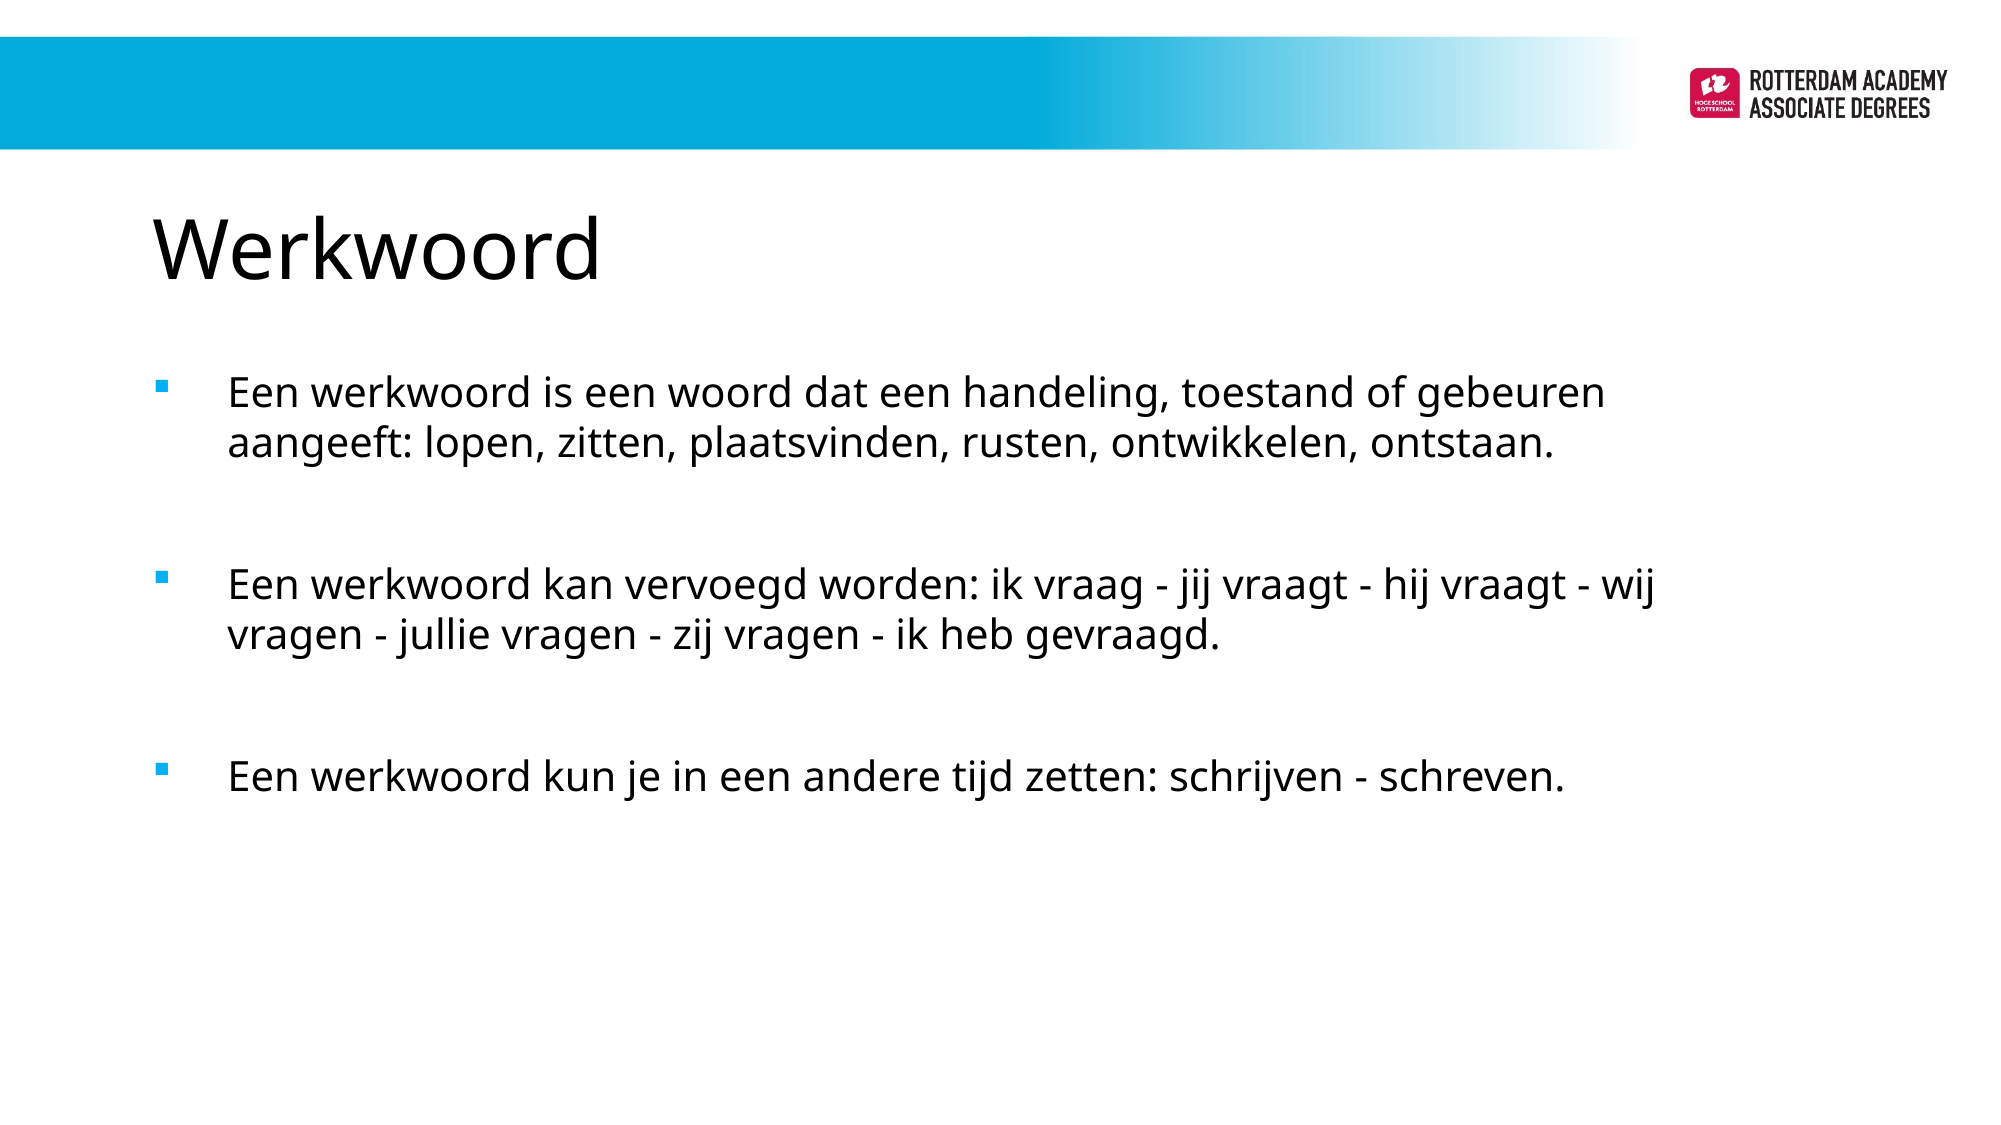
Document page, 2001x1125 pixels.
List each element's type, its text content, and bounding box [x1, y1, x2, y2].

picture [0, 0, 2000, 184]
title Werkwoord [137, 175, 1863, 329]
list Een werkwoord is een woord dat een handeling, toestand of gebeuren aangeeft: lopen, zitten, plaatsvinden, rusten, ontwikkelen, ontstaan. Een werkwoord kan vervoegd worden: ik vraag - jij vraagt - hij vraagt - wij vragen - jullie vragen - zij vragen - ik heb gevraagd. Een werkwoord kun je in een andere tijd zetten: schrijven - schreven. [137, 358, 1683, 1053]
